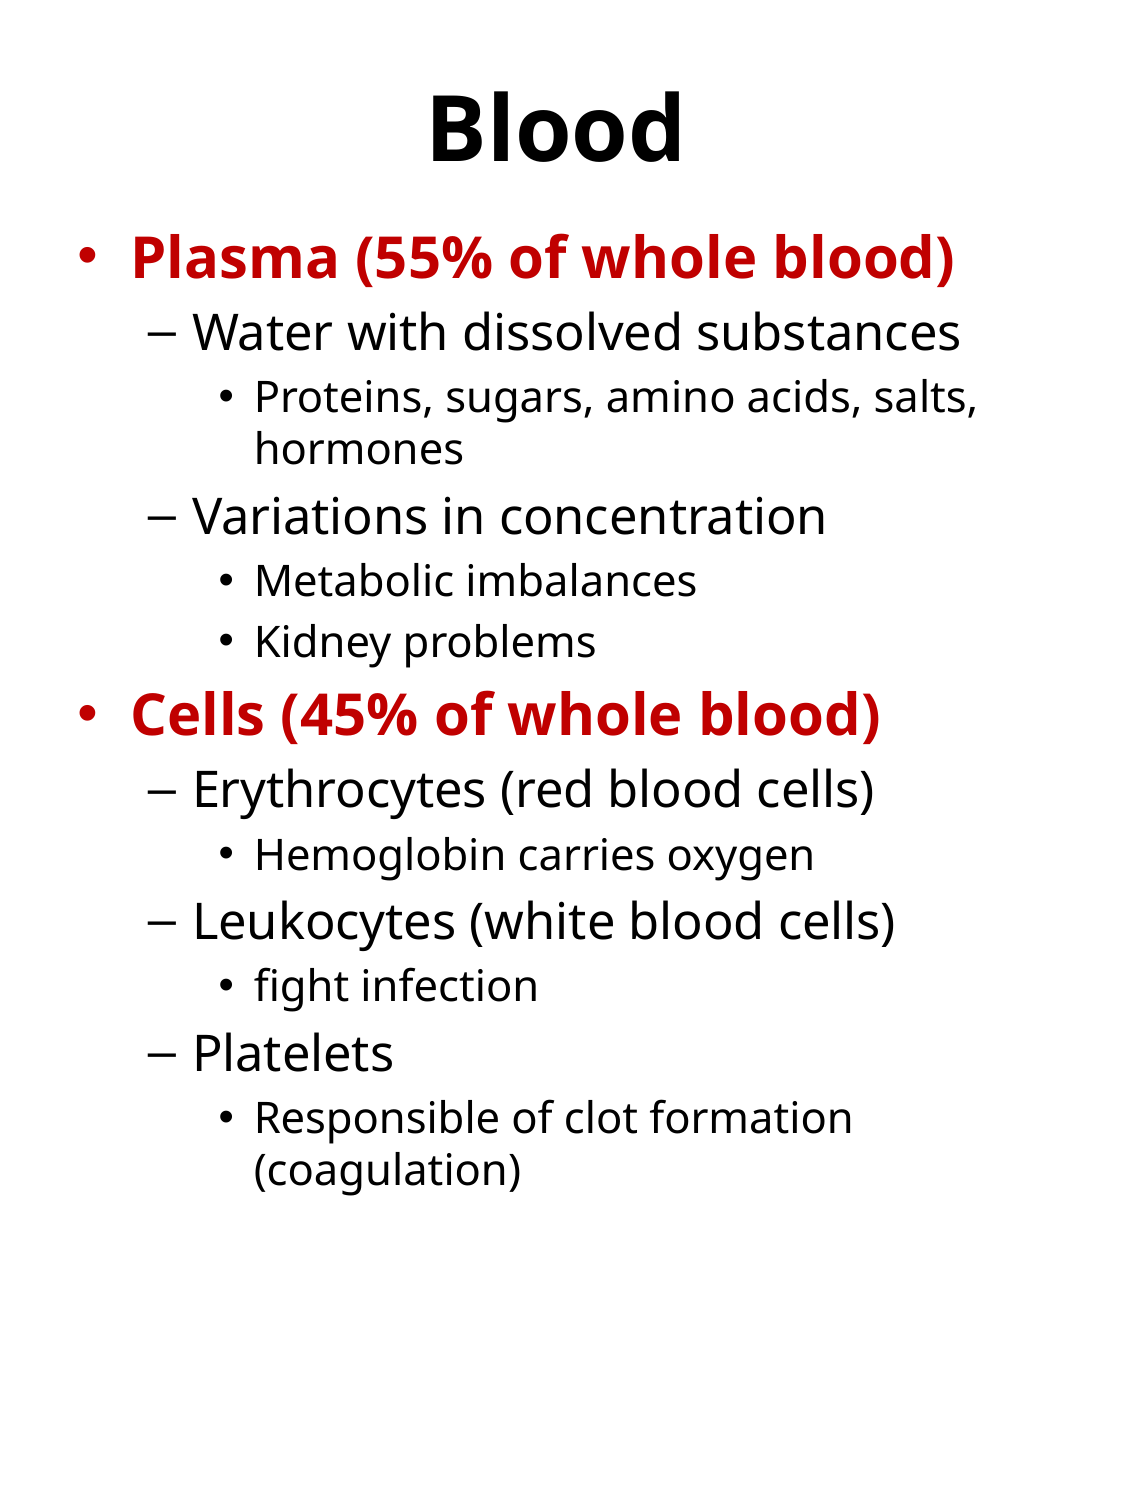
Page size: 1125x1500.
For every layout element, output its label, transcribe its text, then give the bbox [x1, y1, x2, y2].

title Blood [50, 0, 1063, 250]
list Plasma (55% of whole blood) Water with dissolved substances Proteins, sugars, amino acids, salts, hormones Variations in concentration Metabolic imbalances Kidney problems Cells (45% of whole blood) Erythrocytes (red blood cells) Hemoglobin carries oxygen Leukocytes (white blood cells) fight infection Platelets Responsible of clot formation (coagulation) [62, 212, 1075, 1203]
